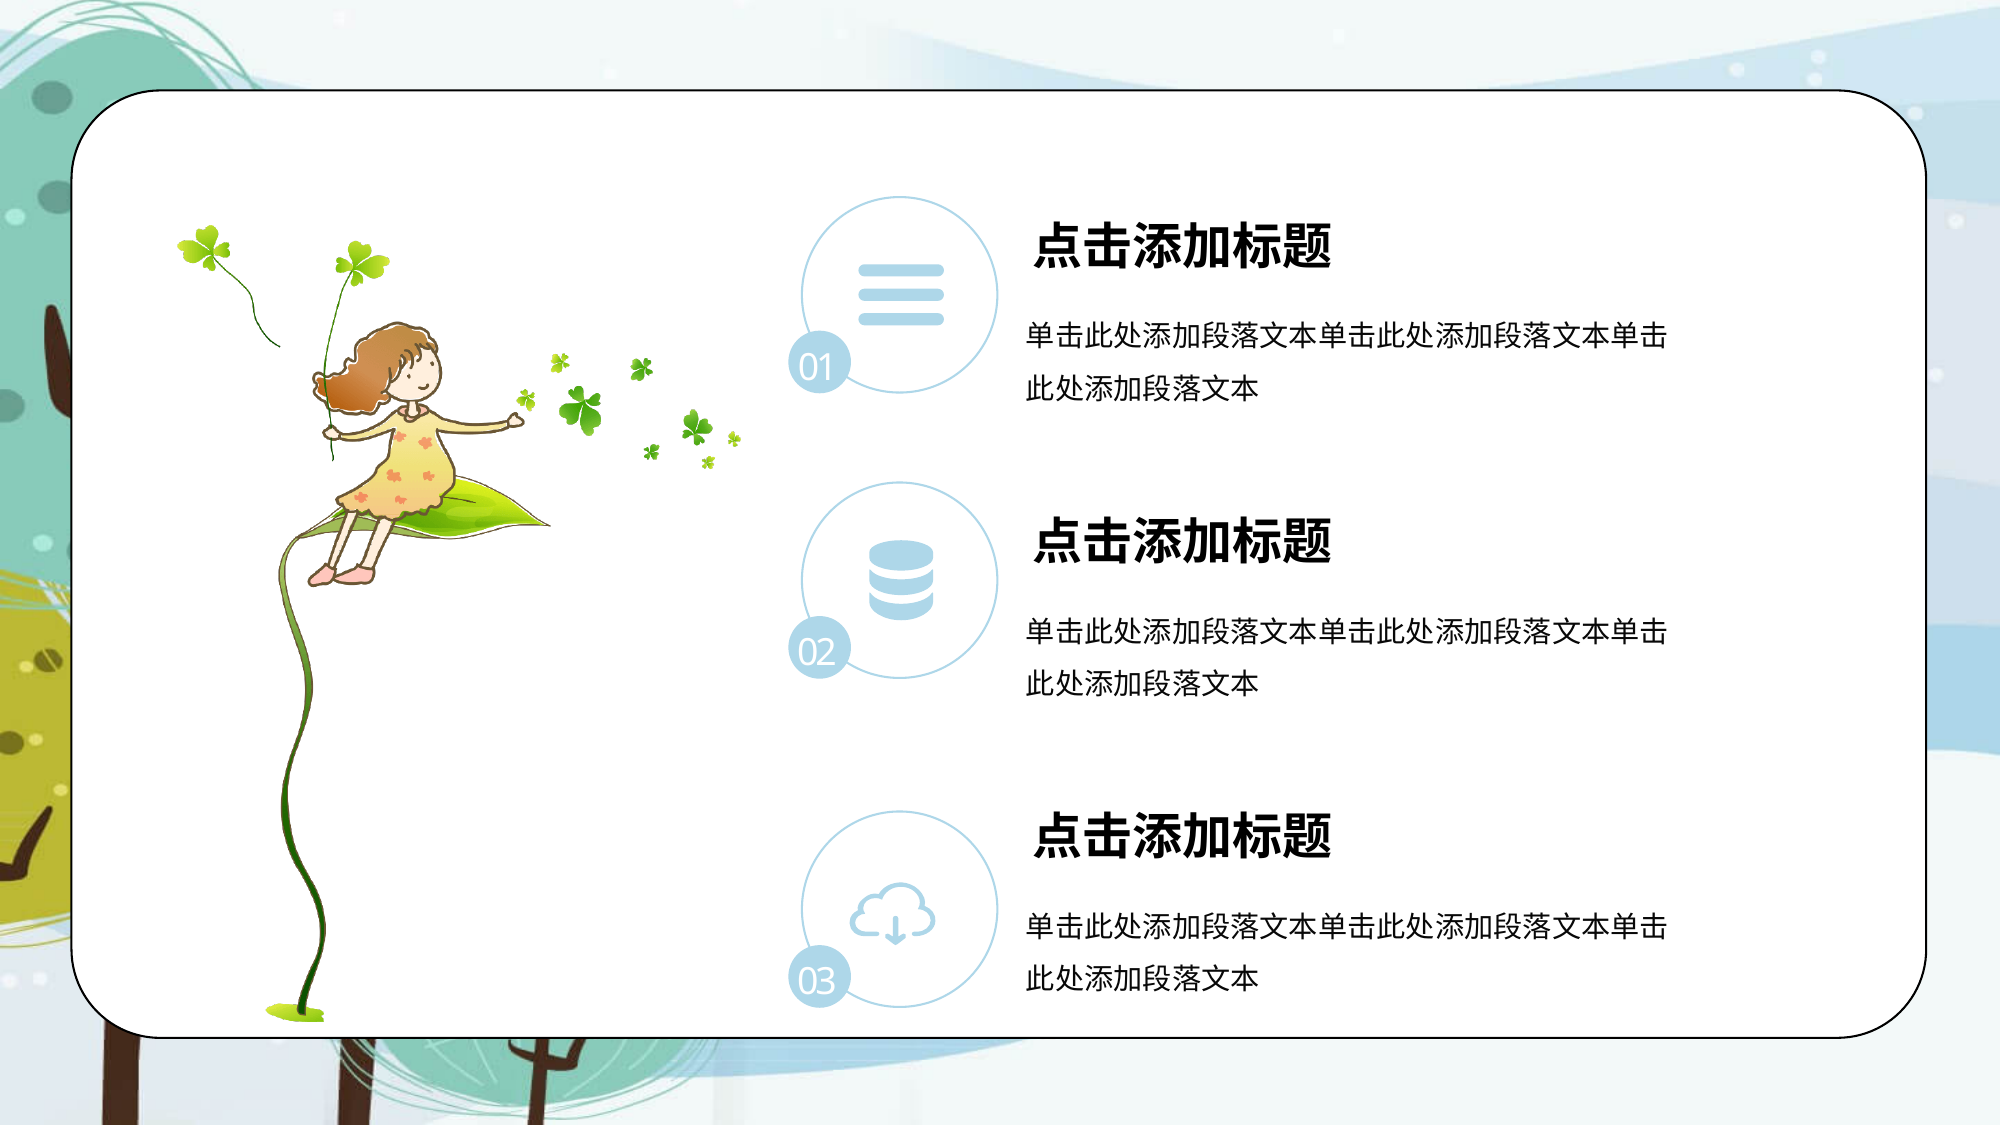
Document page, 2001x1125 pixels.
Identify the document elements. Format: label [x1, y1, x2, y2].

picture [0, 0, 2000, 1125]
text_box [788, 197, 1710, 414]
text_box [788, 797, 1710, 1008]
text_box [788, 482, 1710, 710]
